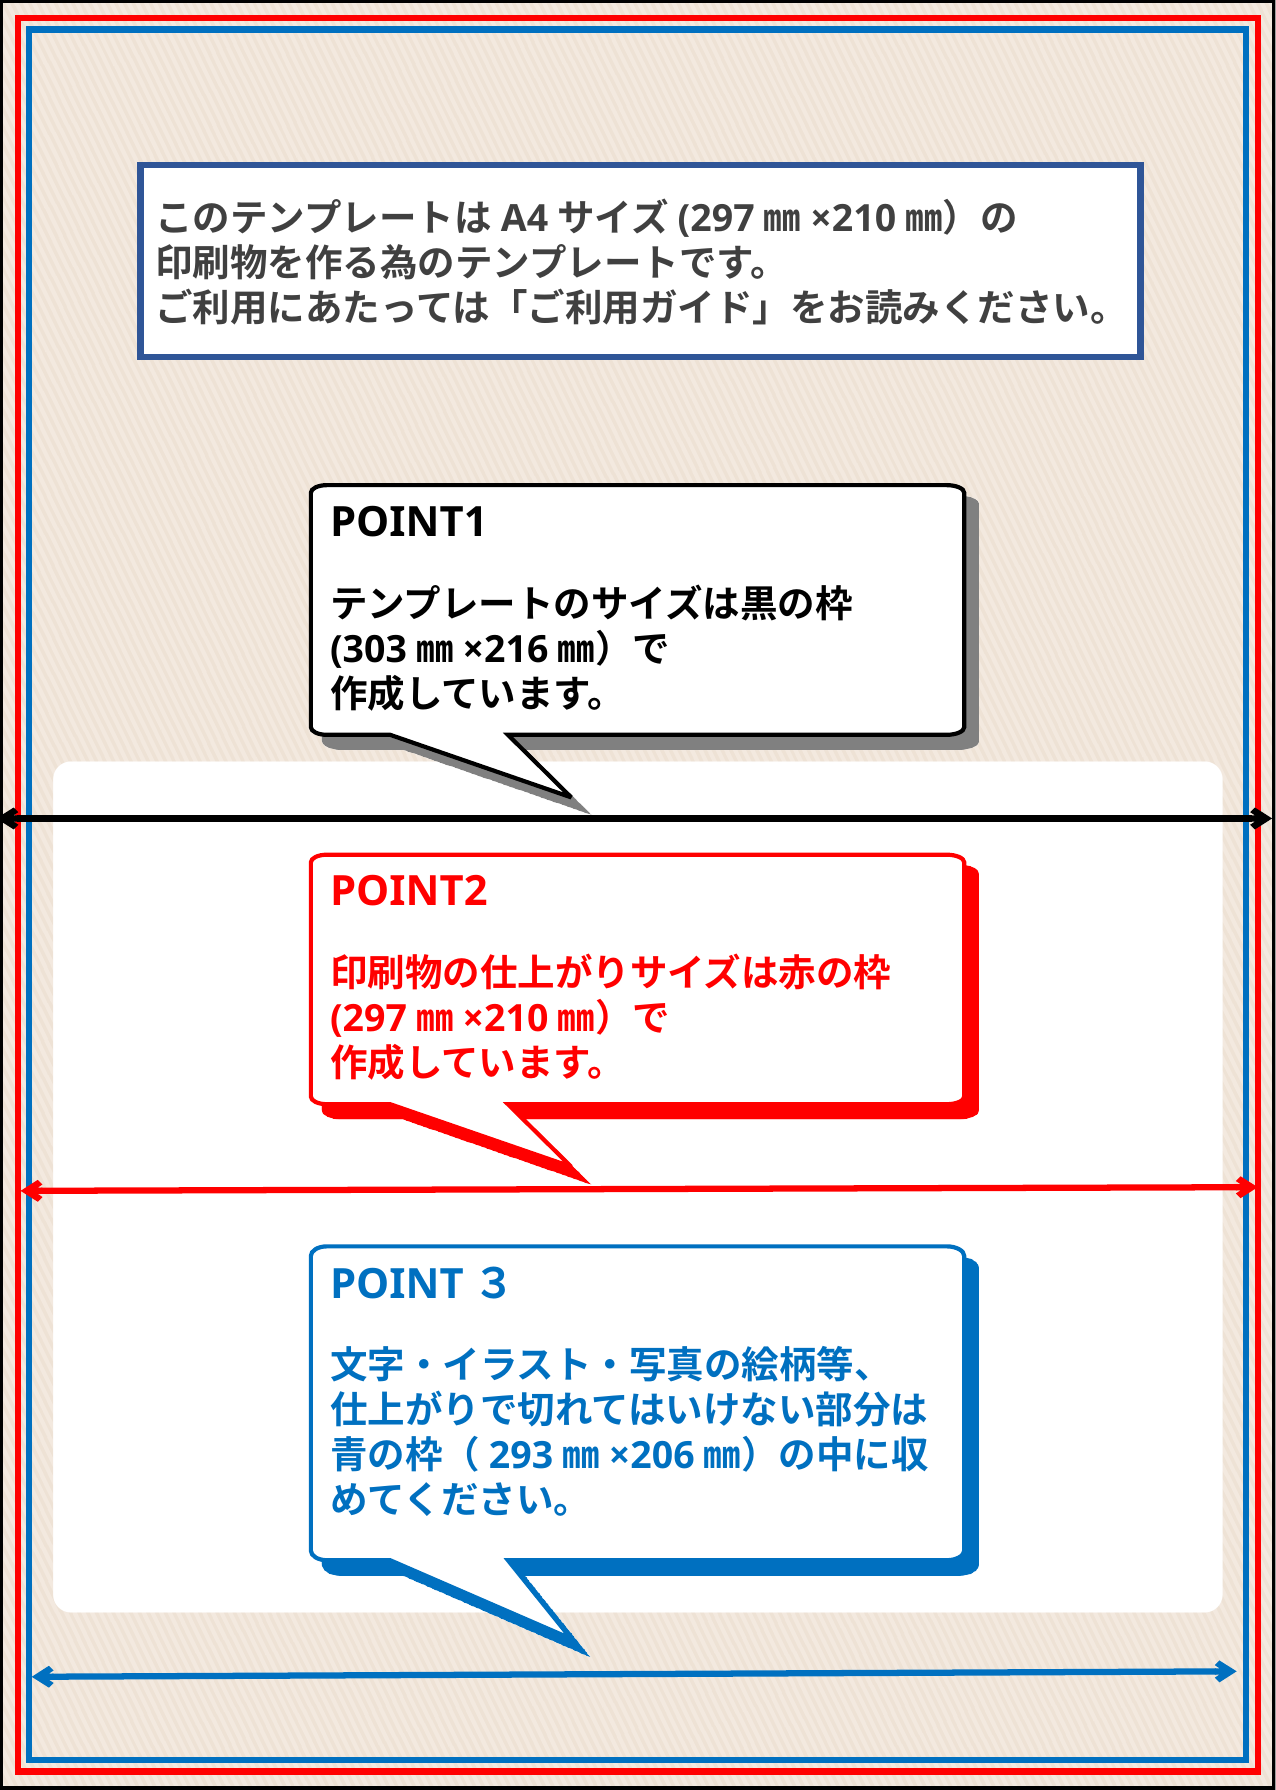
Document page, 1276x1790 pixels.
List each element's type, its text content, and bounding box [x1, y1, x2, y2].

text_box POINT1 テンプレートのサイズは黒の枠 (303㎜×216㎜）で 作成しています。 [310, 485, 965, 798]
text_box [0, 0, 1276, 1790]
text_box [28, 822, 1247, 1187]
text_box [28, 1191, 1247, 1761]
text_box このテンプレートはA4サイズ(297㎜×210㎜）の 印刷物を作る為のテンプレートです。 ご利用にあたっては「ご利用ガイド」をお読みください。 [140, 164, 1142, 358]
text_box POINT３ 文字・イラスト・写真の絵柄等、 仕上がりで切れてはいけない部分は 青の枠（293㎜×206㎜）の中に収めてください。 [310, 1246, 965, 1639]
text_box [31, 1671, 1237, 1677]
text_box [28, 28, 1247, 815]
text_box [20, 1187, 1258, 1191]
text_box [17, 17, 1259, 815]
text_box POINT2 印刷物の仕上がりサイズは赤の枠(297㎜×210㎜）で 作成しています。 [310, 854, 965, 1167]
text_box [17, 822, 1259, 1773]
